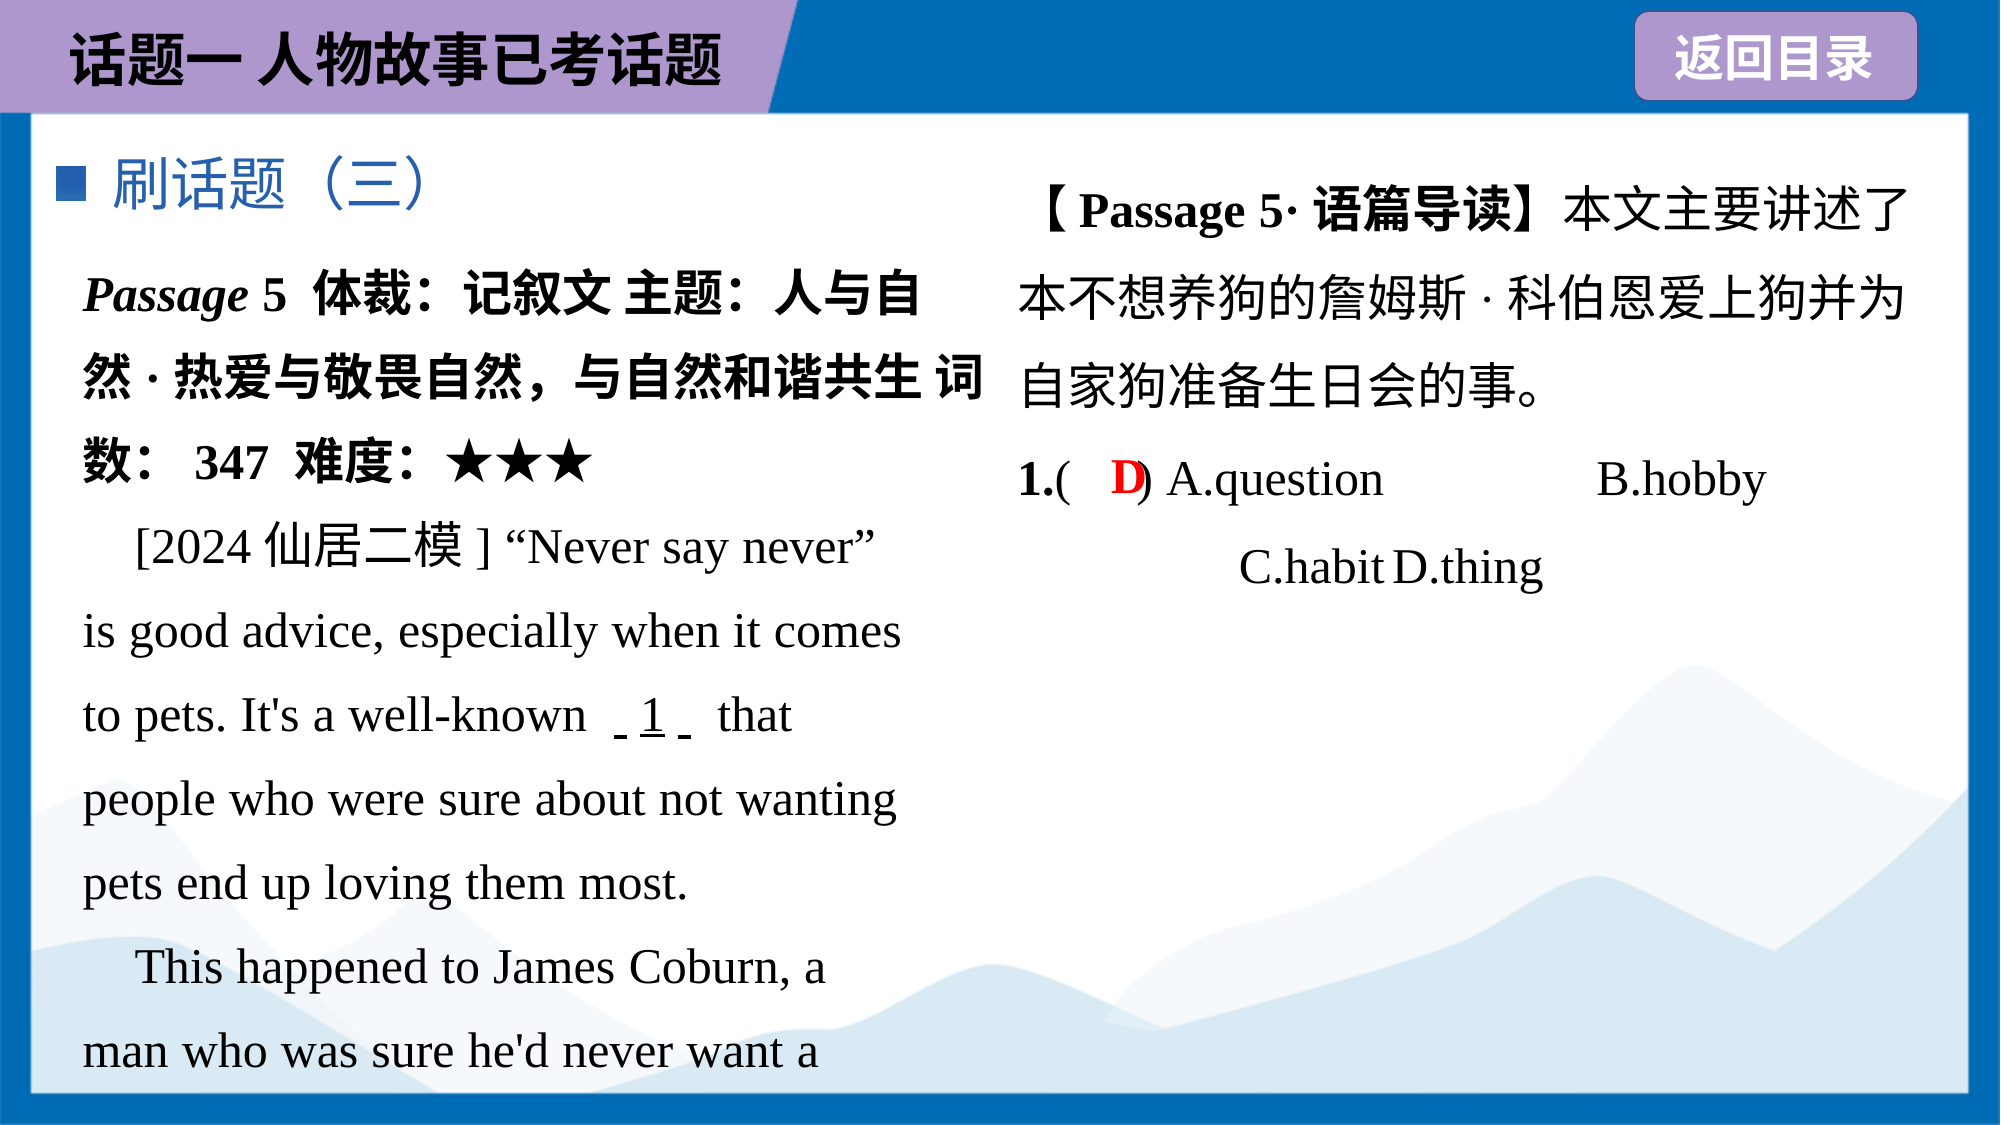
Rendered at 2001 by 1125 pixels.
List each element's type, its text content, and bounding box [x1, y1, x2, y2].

text_box 1.( ) A.question B.hobby C.habit D.thing [1016, 416, 1919, 584]
text_box Passage 5 体裁：记叙文 主题：人与自 然·热爱与敬畏自然，与自然和谐共生 词 数：347 难度：★★★ [2024仙居二模] “Never say never” is good advice, especially when it comes to pets. It's a well-known . .1. . that people who were sure about not wanting pets end up loving them most. This happened to James Coburn, a man who was sure he'd never want a [82, 237, 984, 1091]
text_box 【Passage 5·语篇导读】本文主要讲述了 本不想养狗的詹姆斯·科伯恩爱上狗并为 自家狗准备生日会的事。 [1016, 147, 1919, 405]
text_box D [1092, 416, 1165, 495]
picture [0, 0, 2000, 1125]
text_box 刷话题（三） [112, 146, 1917, 217]
